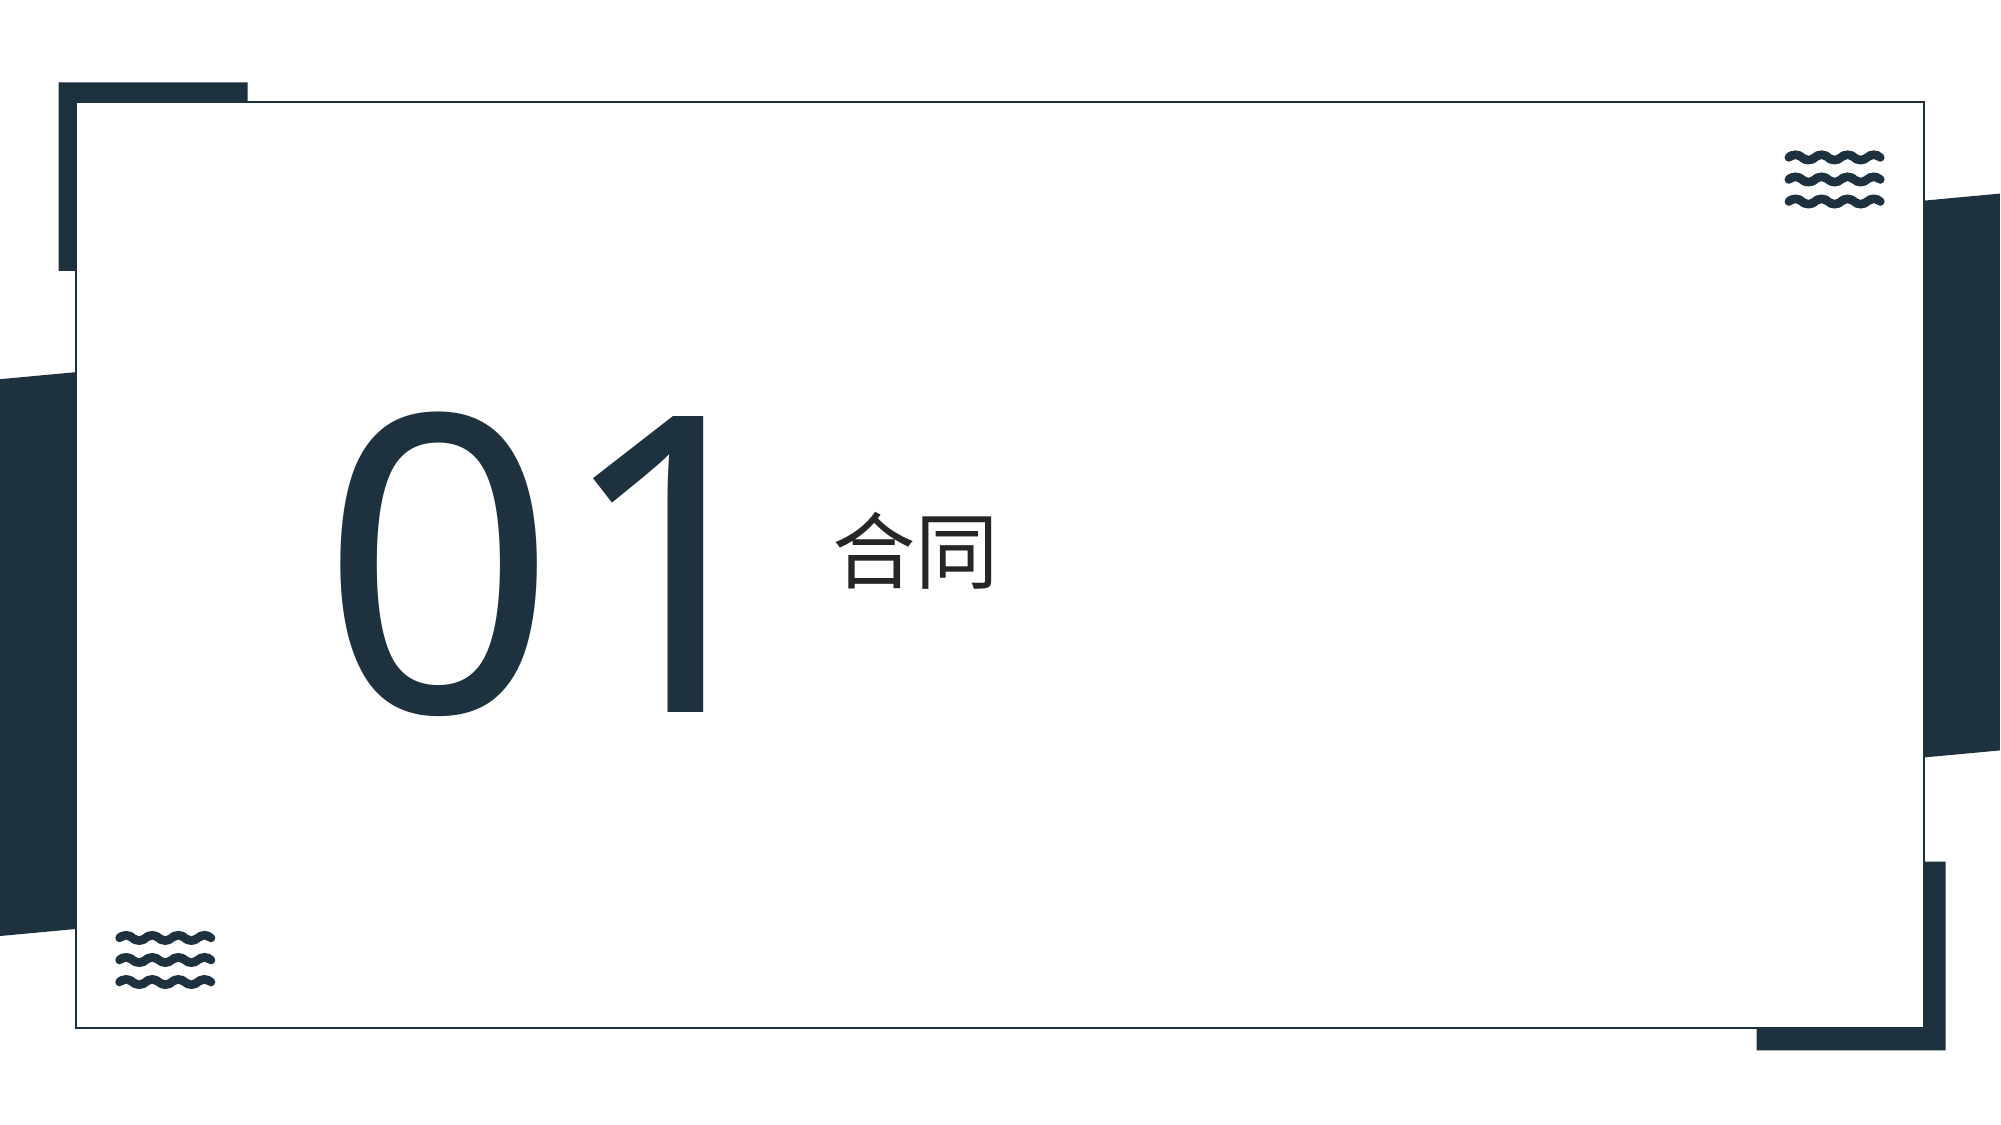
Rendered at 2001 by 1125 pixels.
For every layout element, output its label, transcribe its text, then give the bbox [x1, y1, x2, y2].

text_box [1756, 861, 1947, 1051]
text_box [75, 101, 1925, 1029]
text_box [58, 81, 249, 272]
text_box [115, 930, 216, 946]
text_box [0, 371, 75, 938]
text_box [1784, 194, 1885, 209]
text_box [115, 975, 216, 990]
text_box [1784, 172, 1885, 187]
text_box 合同 [817, 491, 1625, 606]
text_box [1925, 192, 2000, 759]
text_box 01 [216, 290, 898, 803]
text_box [115, 952, 216, 968]
text_box [1784, 150, 1885, 165]
